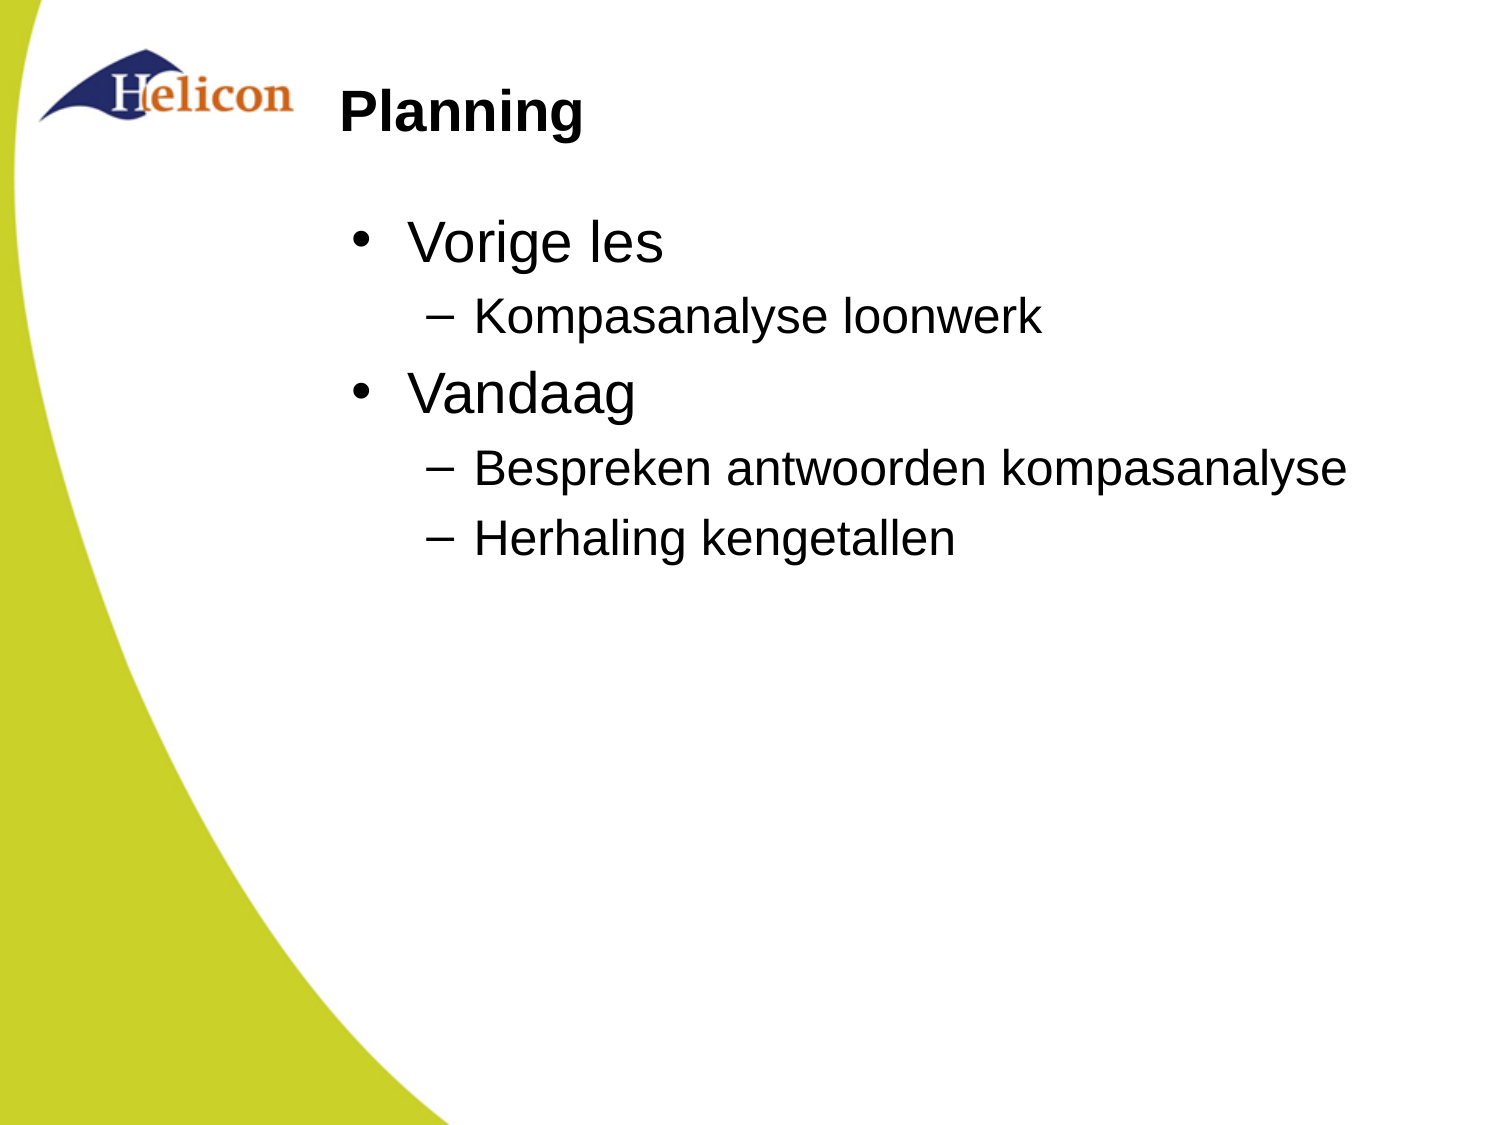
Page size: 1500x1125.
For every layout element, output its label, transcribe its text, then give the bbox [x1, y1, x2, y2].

picture [0, 0, 1500, 1125]
list Vorige les Kompasanalyse loonwerk Vandaag Bespreken antwoorden kompasanalyse Herhaling kengetallen [336, 196, 1425, 1005]
title Planning [324, 54, 1415, 161]
